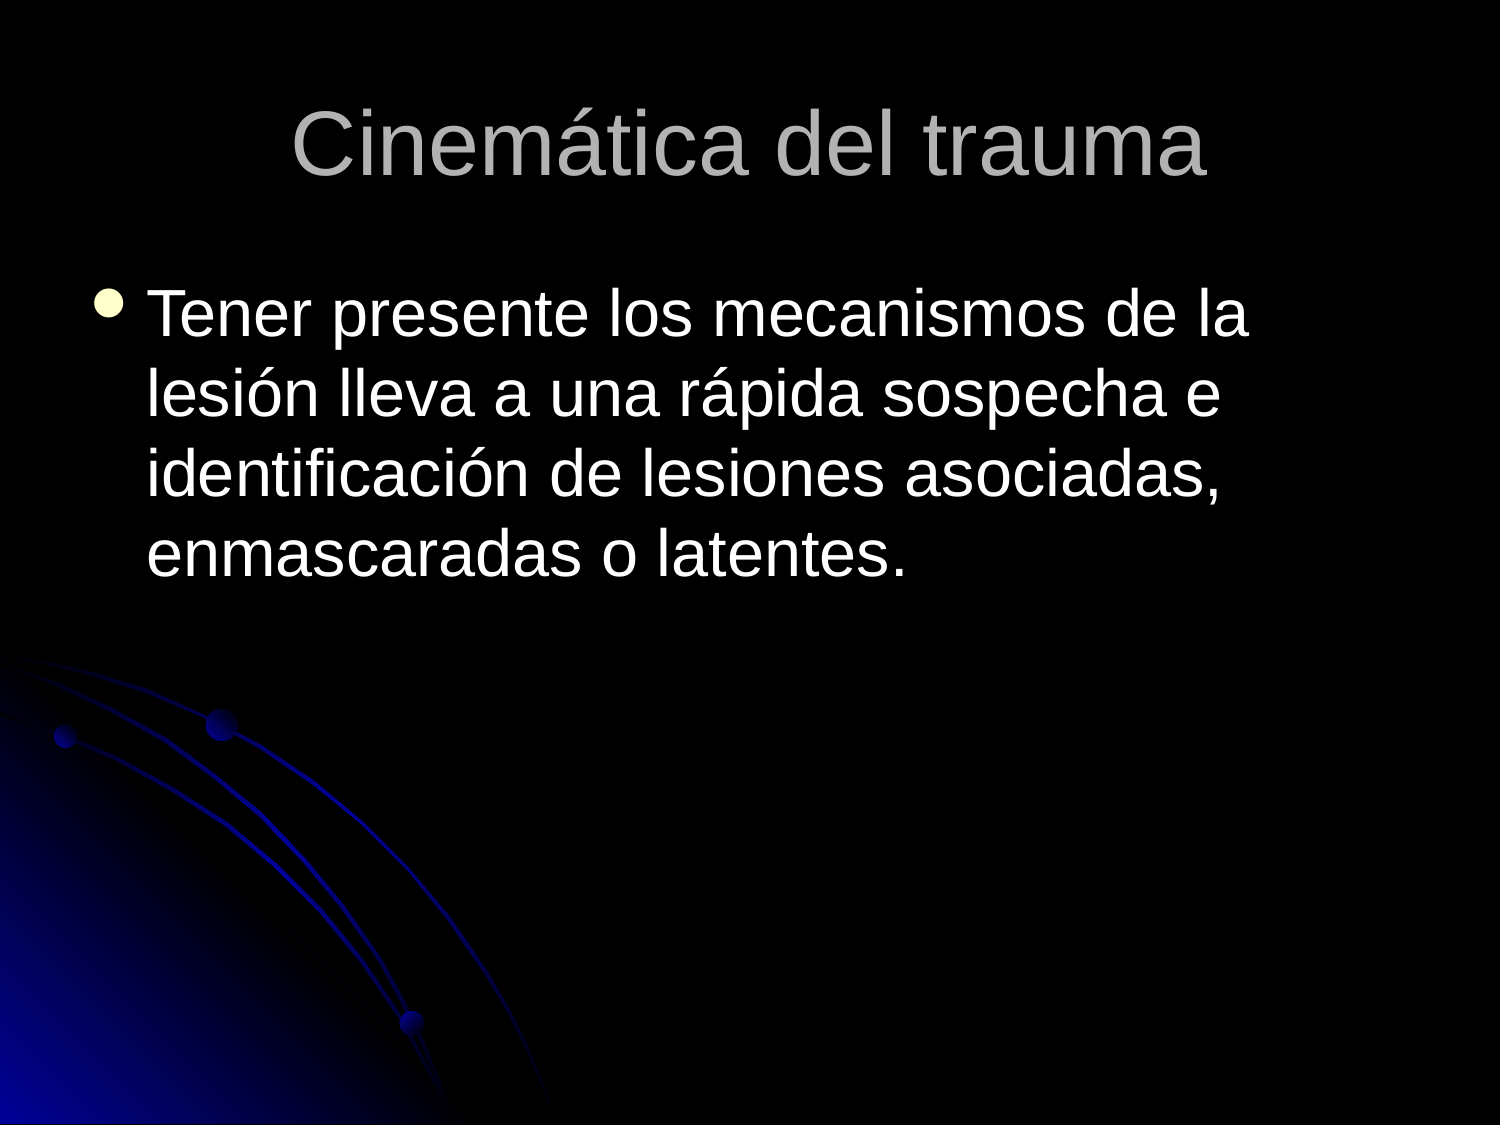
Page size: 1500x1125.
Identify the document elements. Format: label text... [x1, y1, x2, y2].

title Cinemática del trauma [74, 45, 1426, 233]
list Tener presente los mecanismos de la lesión lleva a una rápida sospecha e identificación de lesiones asociadas, enmascaradas o latentes. [74, 262, 1426, 1006]
